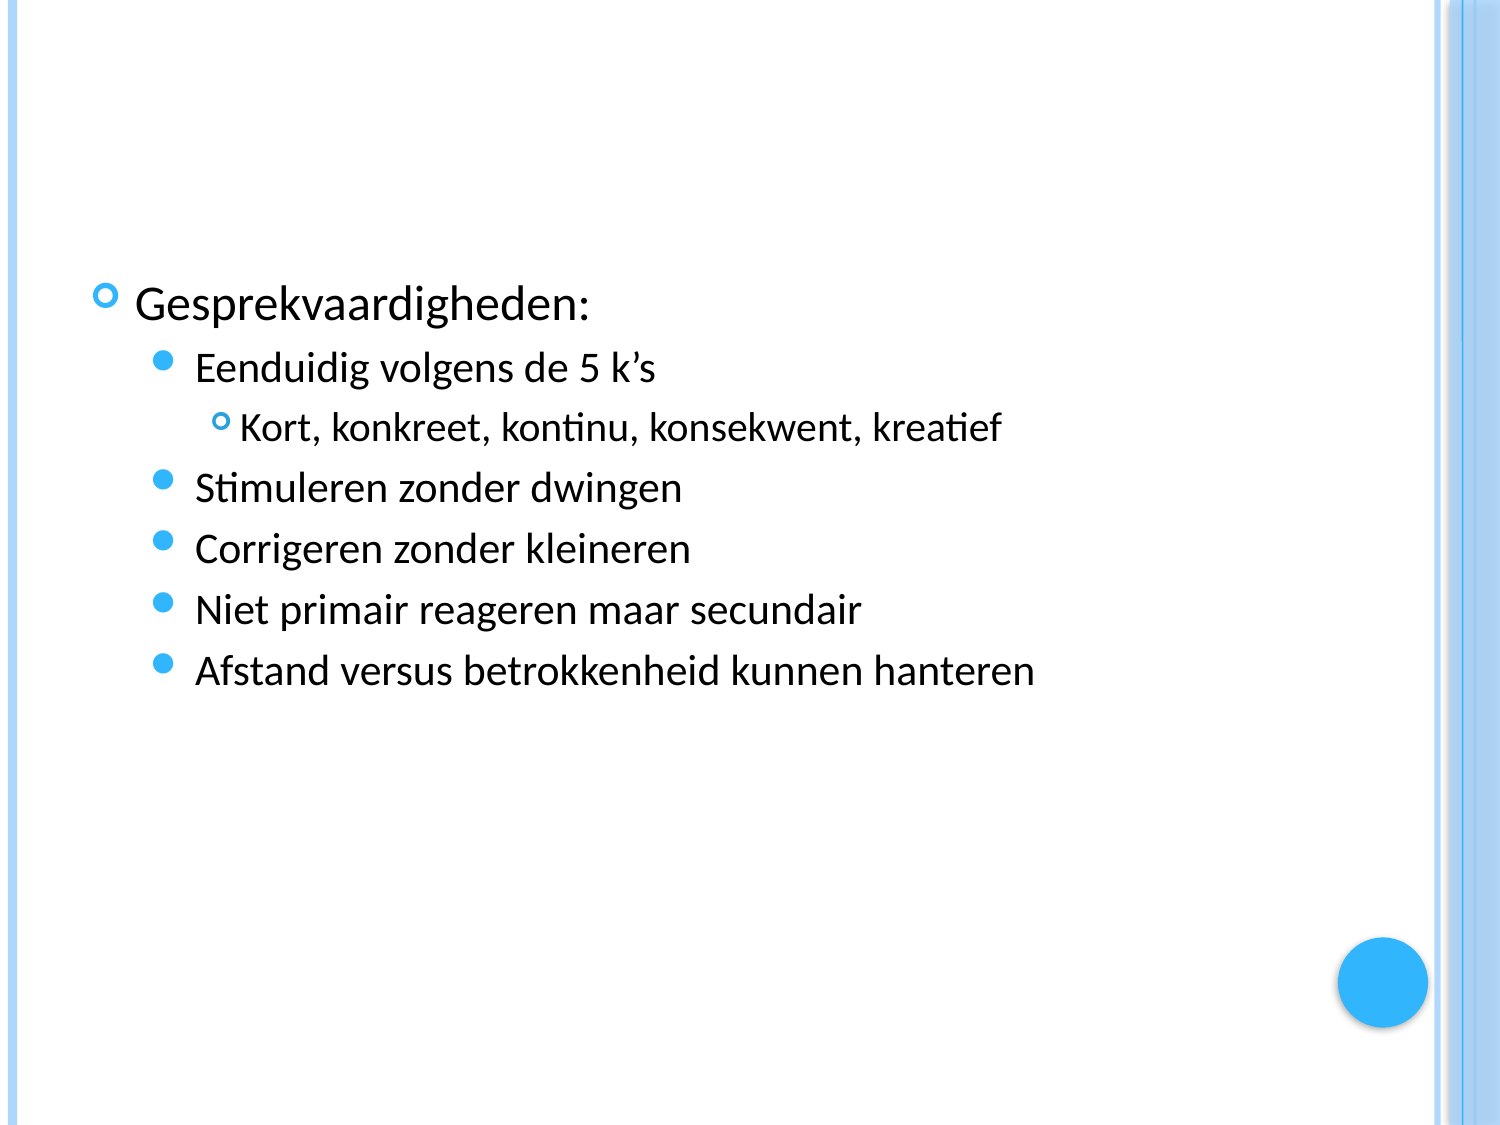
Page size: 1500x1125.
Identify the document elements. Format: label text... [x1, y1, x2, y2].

list Gesprekvaardigheden: Eenduidig volgens de 5 k’s Kort, konkreet, kontinu, konsekwent, kreatief Stimuleren zonder dwingen Corrigeren zonder kleineren Niet primair reageren maar secundair Afstand versus betrokkenheid kunnen hanteren [74, 262, 1301, 1063]
